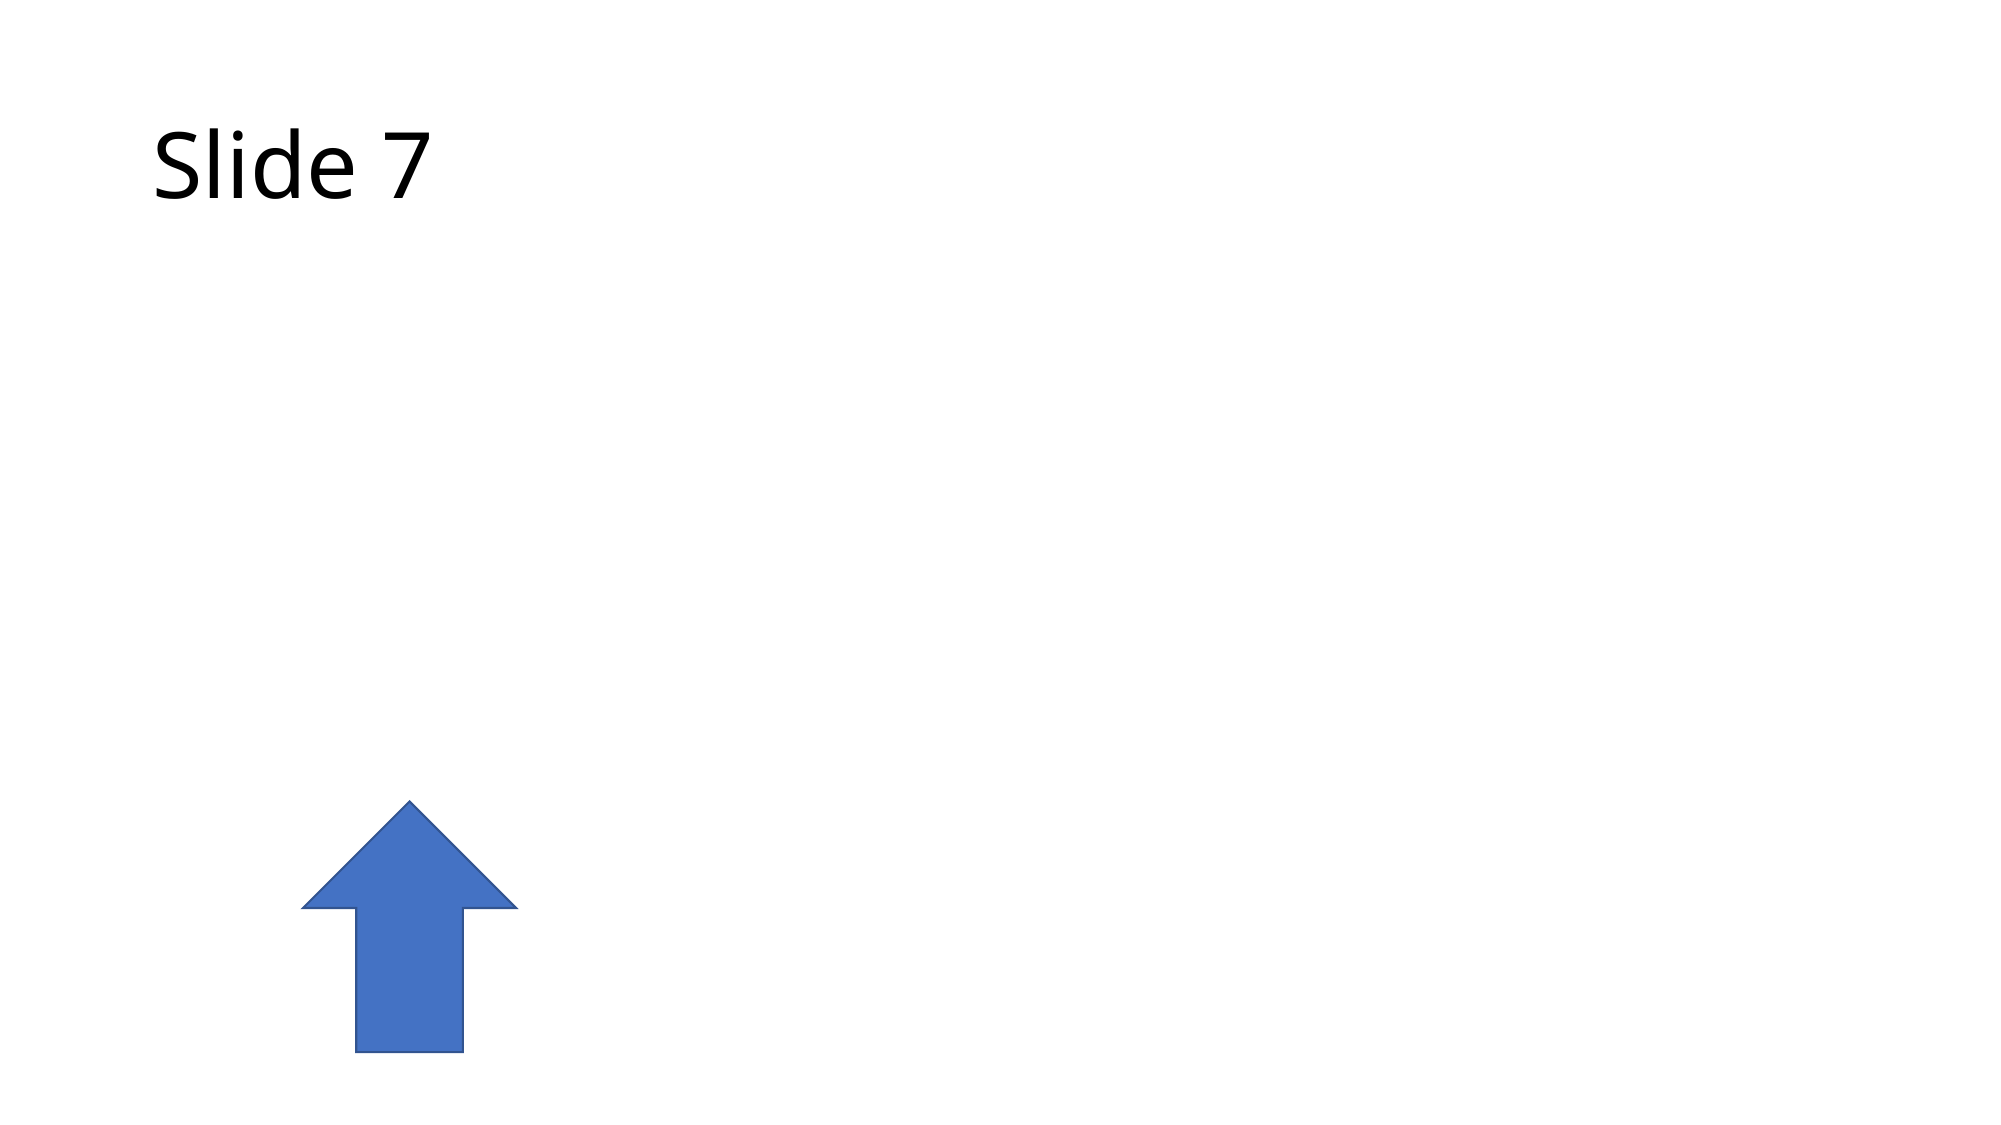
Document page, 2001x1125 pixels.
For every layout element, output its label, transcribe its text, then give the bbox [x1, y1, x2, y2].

title Slide 7 [137, 59, 1863, 278]
text_box [300, 799, 519, 1054]
